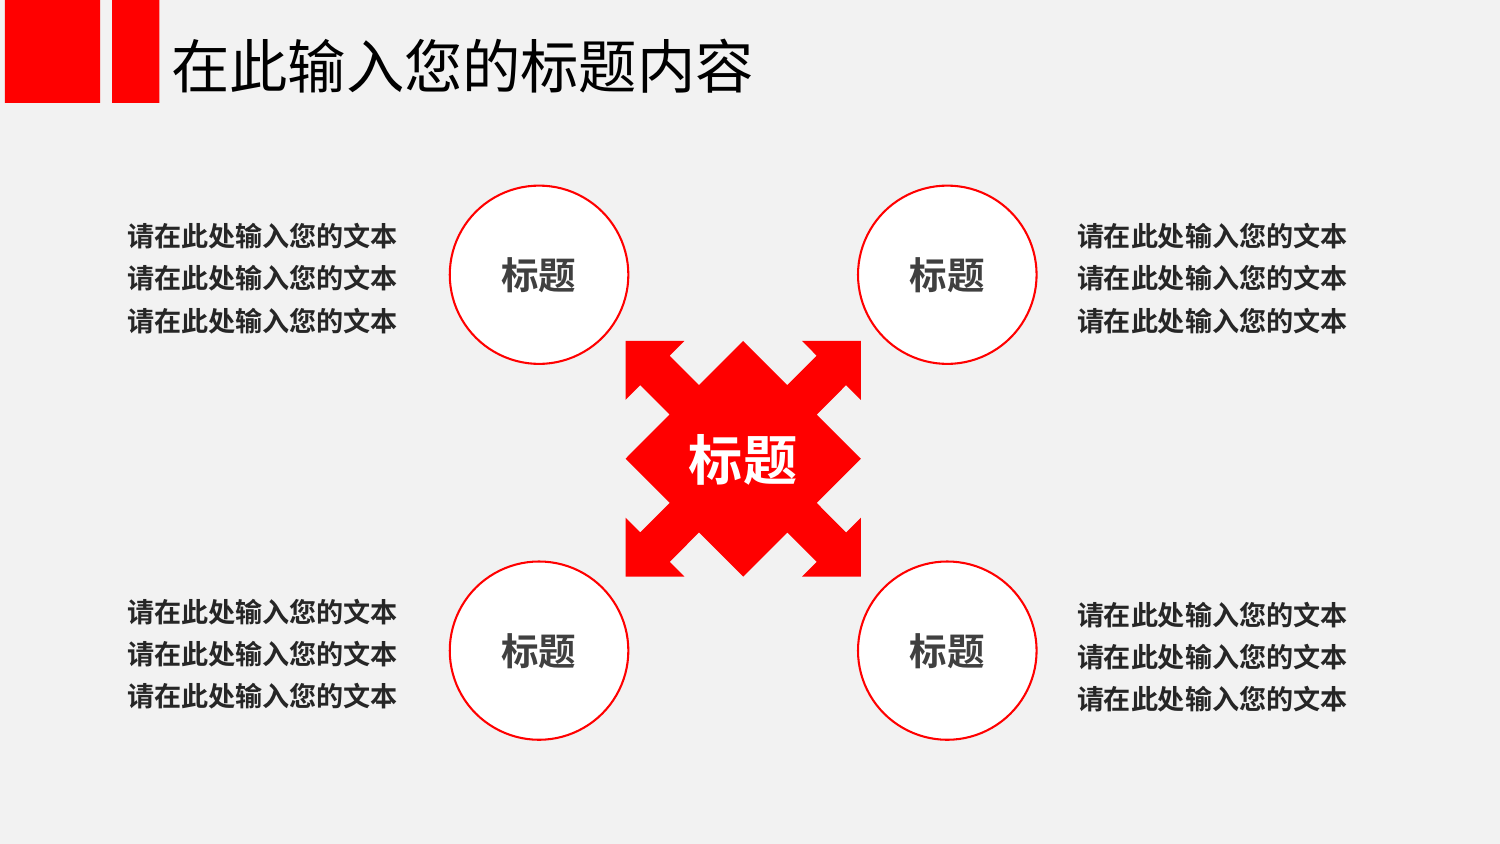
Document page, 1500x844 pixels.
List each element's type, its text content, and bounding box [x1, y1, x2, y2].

text_box 标题 [625, 340, 861, 577]
text_box 标题 [855, 559, 1039, 742]
text_box 请在此处输入您的文本 请在此处输入您的文本 请在此处输入您的文本 [110, 201, 440, 345]
text_box 请在此处输入您的文本 请在此处输入您的文本 请在此处输入您的文本 [1060, 201, 1390, 345]
text_box 标题 [447, 183, 631, 366]
text_box 标题 [447, 559, 631, 742]
text_box 标题 [855, 183, 1039, 366]
text_box 请在此处输入您的文本 请在此处输入您的文本 请在此处输入您的文本 [110, 577, 440, 721]
text_box 请在此处输入您的文本 请在此处输入您的文本 请在此处输入您的文本 [1060, 580, 1390, 724]
text_box 在此输入您的标题内容 [156, 22, 793, 108]
